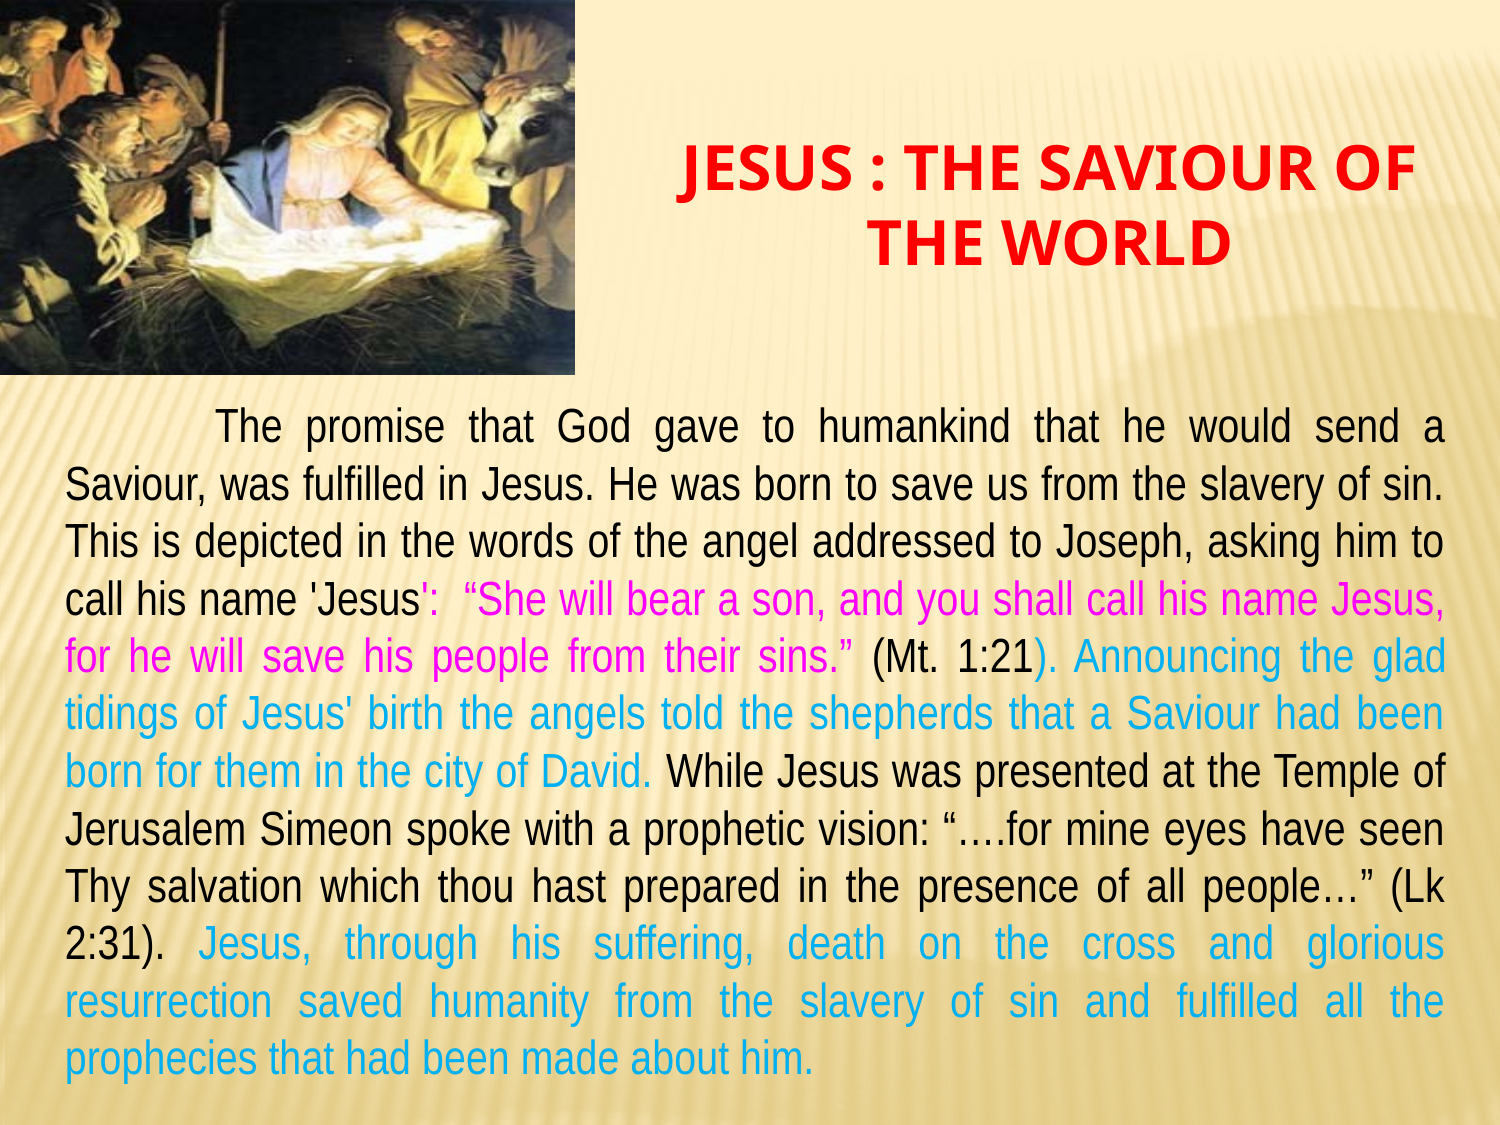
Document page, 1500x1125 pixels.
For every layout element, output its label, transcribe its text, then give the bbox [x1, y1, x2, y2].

text_box The promise that God gave to humankind that he would send a Saviour, was fulfilled in Jesus. He was born to save us from the slavery of sin. This is depicted in the words of the angel addressed to Joseph, asking him to call his name 'Jesus': “She will bear a son, and you shall call his name Jesus, for he will save his people from their sins.” (Mt. 1:21). Announcing the glad tidings of Jesus' birth the angels told the shepherds that a Saviour had been born for them in the city of David. While Jesus was presented at the Temple of Jerusalem Simeon spoke with a prophetic vision: “….for mine eyes have seen Thy salvation which thou hast prepared in the presence of all people…” (Lk 2:31). Jesus, through his suffering, death on the cross and glorious resurrection saved humanity from the slavery of sin and fulfilled all the prophecies that had been made about him. [49, 387, 1463, 1092]
text_box JESUS : THE SAVIOUR OF THE WORLD [599, 120, 1500, 286]
picture [0, 0, 575, 376]
